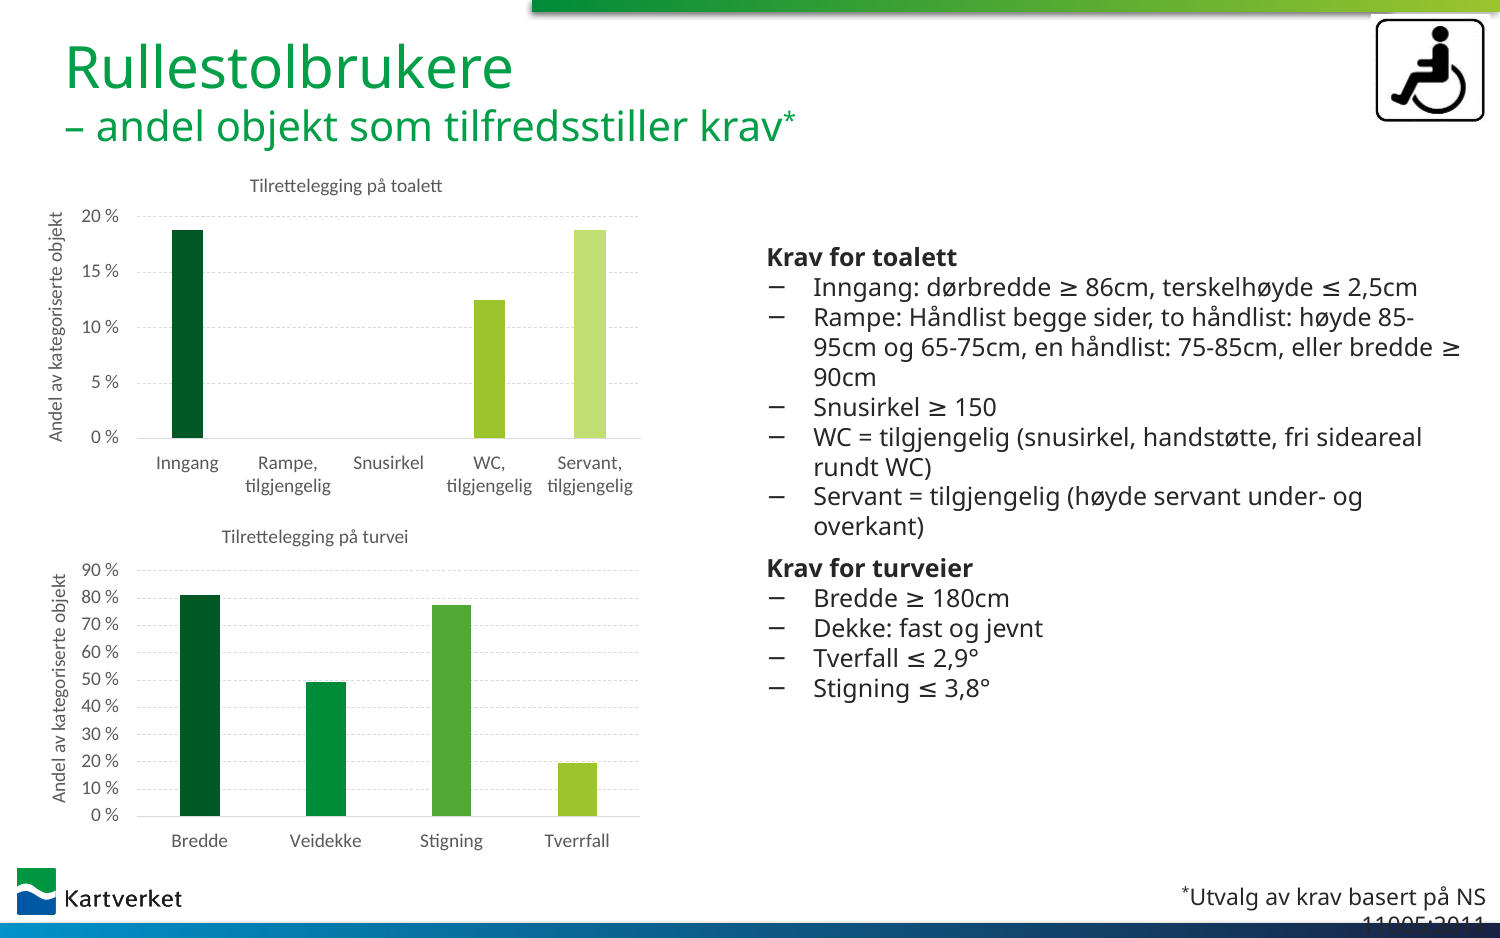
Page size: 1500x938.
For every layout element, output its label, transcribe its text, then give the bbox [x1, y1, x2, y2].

text_box Krav for toalett Inngang: dørbredde ≥ 86cm, terskelhøyde ≤ 2,5cm Rampe: Håndlist begge sider, to håndlist: høyde 85-95cm og 65-75cm, en håndlist: 75-85cm, eller bredde ≥ 90cm Snusirkel ≥ 150 WC = tilgjengelig (snusirkel, handstøtte, fri sideareal rundt WC) Servant = tilgjengelig (høyde servant under- og overkant) [751, 234, 1483, 545]
picture [41, 520, 652, 859]
text_box Krav for turveier Bredde ≥ 180cm Dekke: fast og jevnt Tverfall ≤ 2,9° Stigning ≤ 3,8° [751, 545, 1483, 710]
text_box Rullestolbrukere – andel objekt som tilfredsstiller krav* [49, 14, 1431, 158]
picture [41, 166, 652, 505]
picture [1371, 13, 1491, 127]
text_box *Utvalg av krav basert på NS 11005:2011 [1068, 873, 1500, 938]
